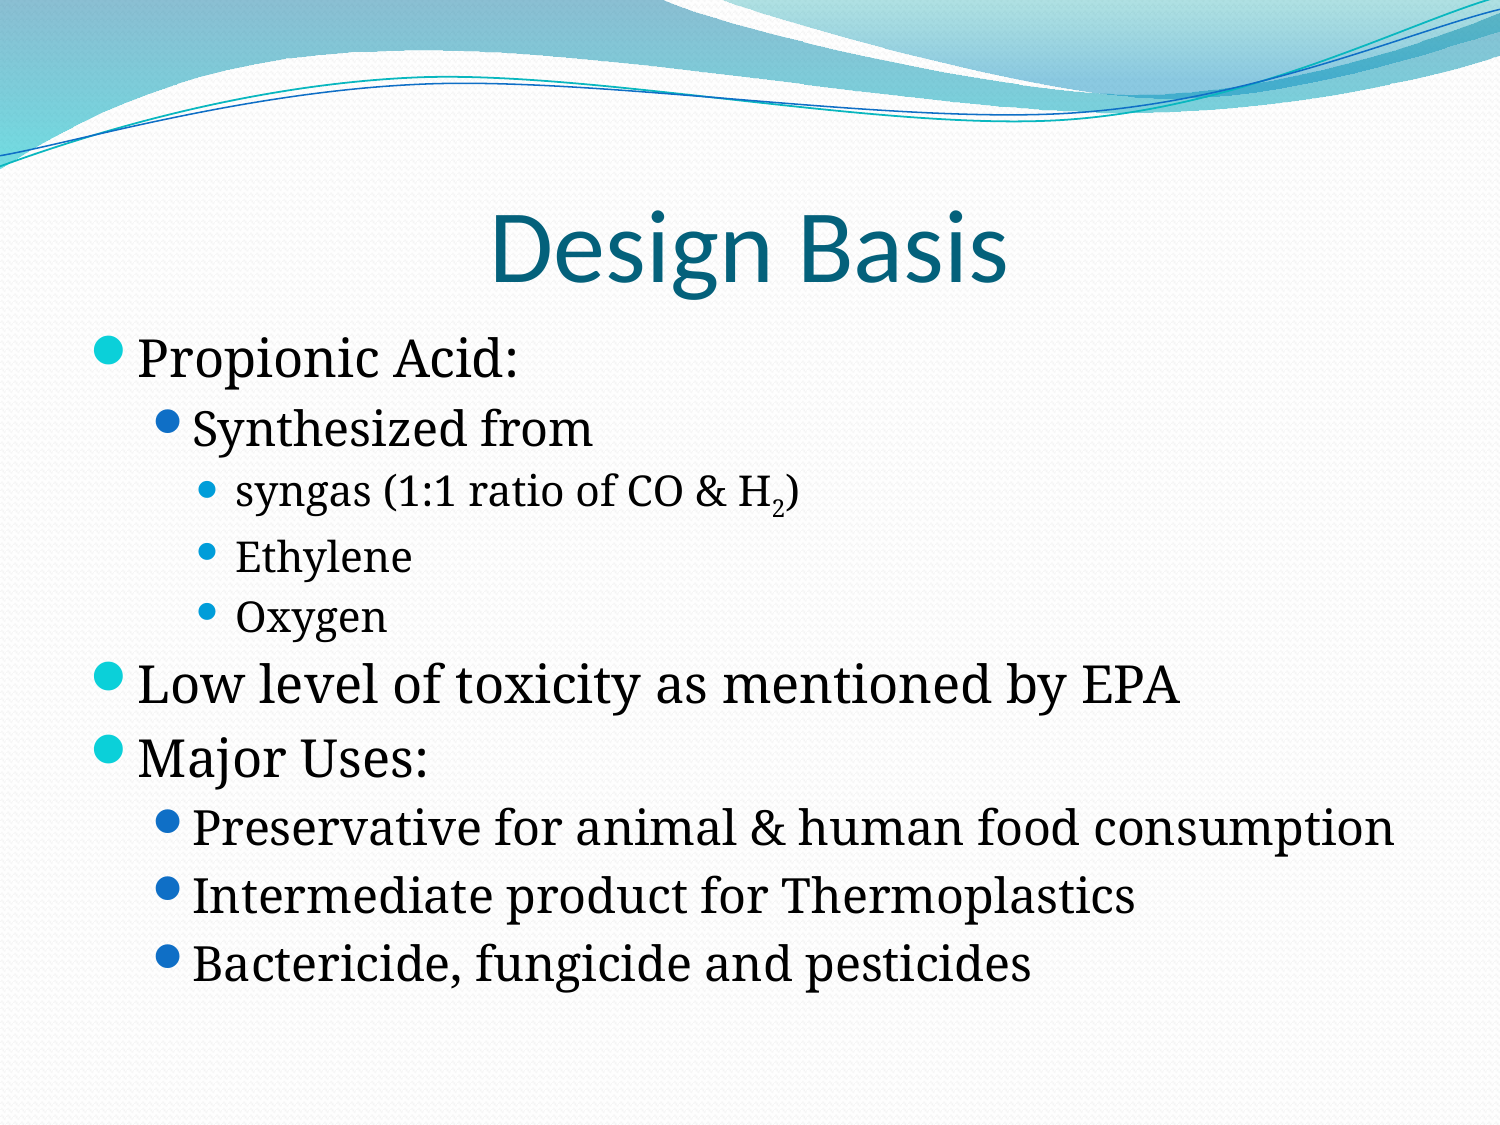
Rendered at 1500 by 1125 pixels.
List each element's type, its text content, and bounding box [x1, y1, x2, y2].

list Propionic Acid: Synthesized from syngas (1:1 ratio of CO & H2) Ethylene Oxygen Low level of toxicity as mentioned by EPA Major Uses: Preservative for animal & human food consumption Intermediate product for Thermoplastics Bactericide, fungicide and pesticides [75, 317, 1425, 1038]
title Design Basis [75, 115, 1425, 303]
